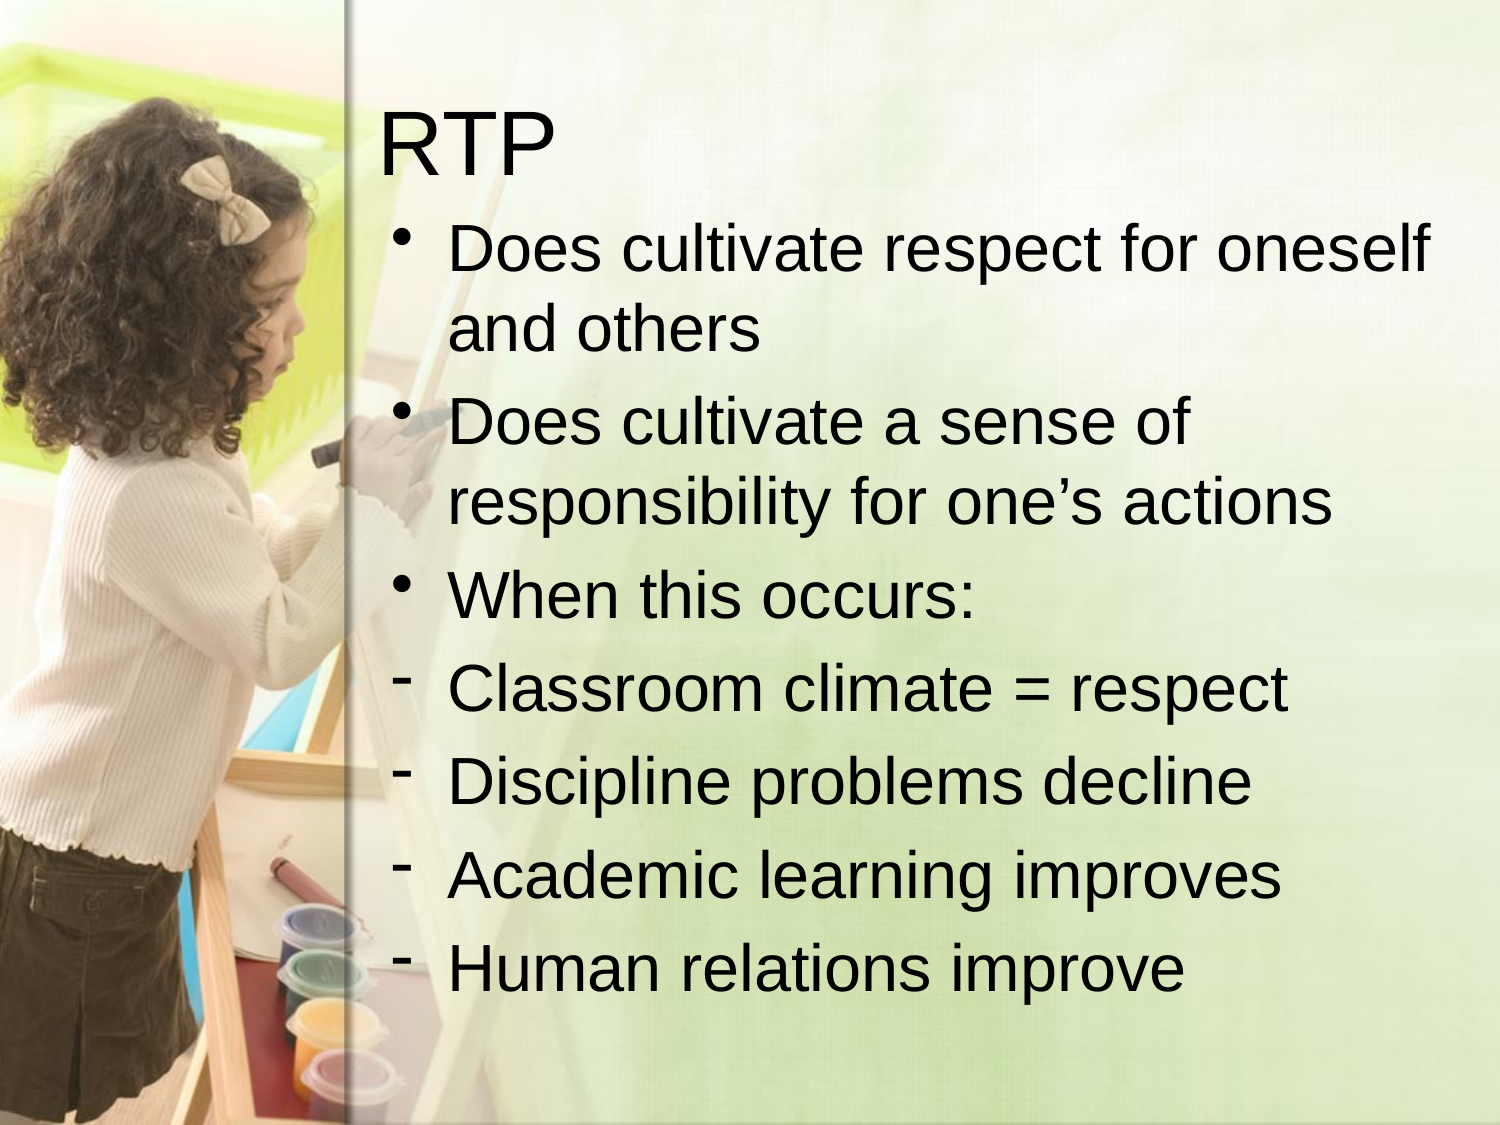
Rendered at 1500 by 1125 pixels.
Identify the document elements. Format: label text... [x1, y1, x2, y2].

picture [0, 0, 1500, 1125]
list Does cultivate respect for oneself and others Does cultivate a sense of responsibility for one’s actions When this occurs: Classroom climate = respect Discipline problems decline Academic learning improves Human relations improve [375, 197, 1500, 941]
title RTP [362, 44, 1488, 233]
